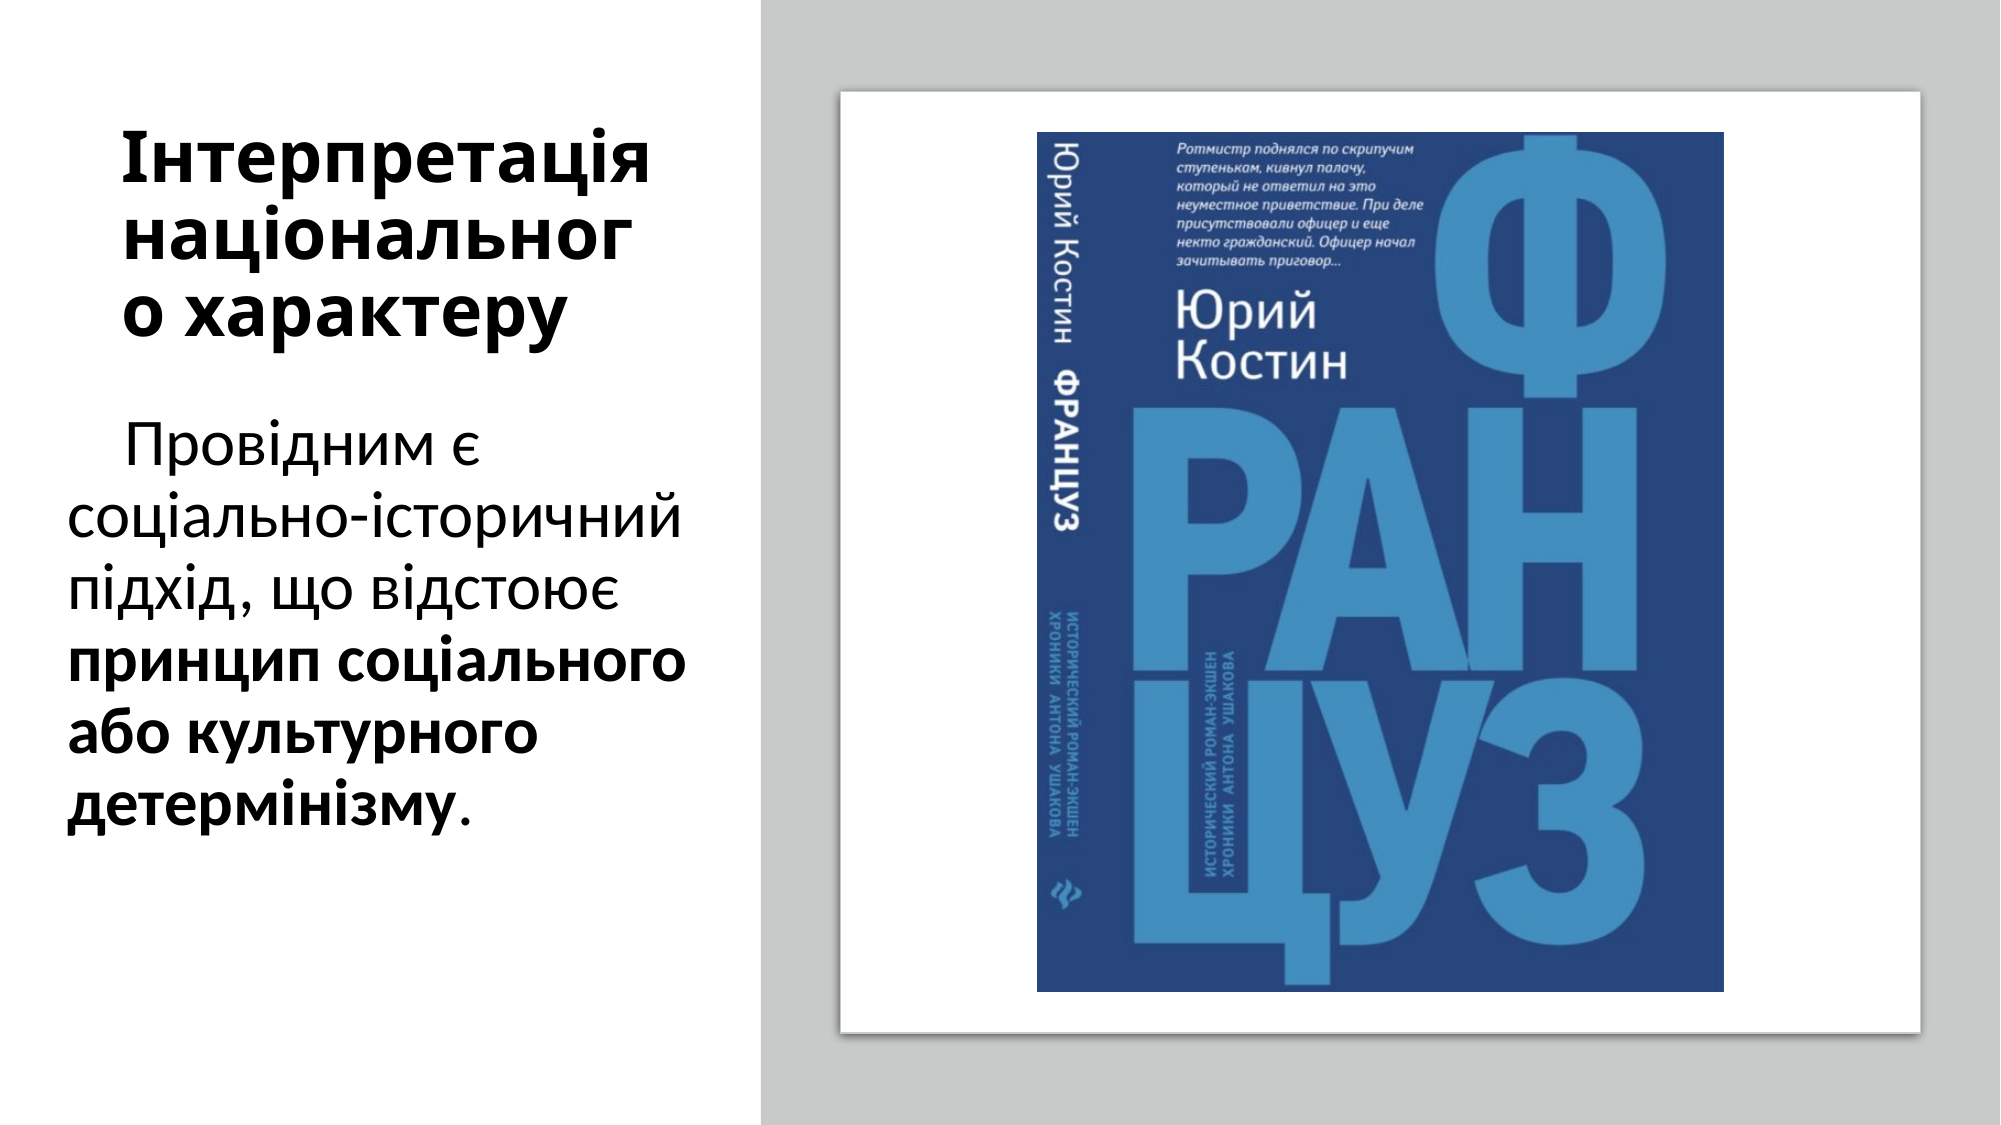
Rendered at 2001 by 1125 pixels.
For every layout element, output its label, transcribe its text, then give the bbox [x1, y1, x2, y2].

title Інтерпретація національного характеру [106, 103, 682, 370]
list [1037, 132, 1724, 992]
list Провідним є соціально-історичний підхід, що відстоює принцип соціального або культурного детермінізму. [52, 399, 760, 1021]
text_box [839, 90, 1922, 1034]
text_box [760, 0, 2000, 1125]
